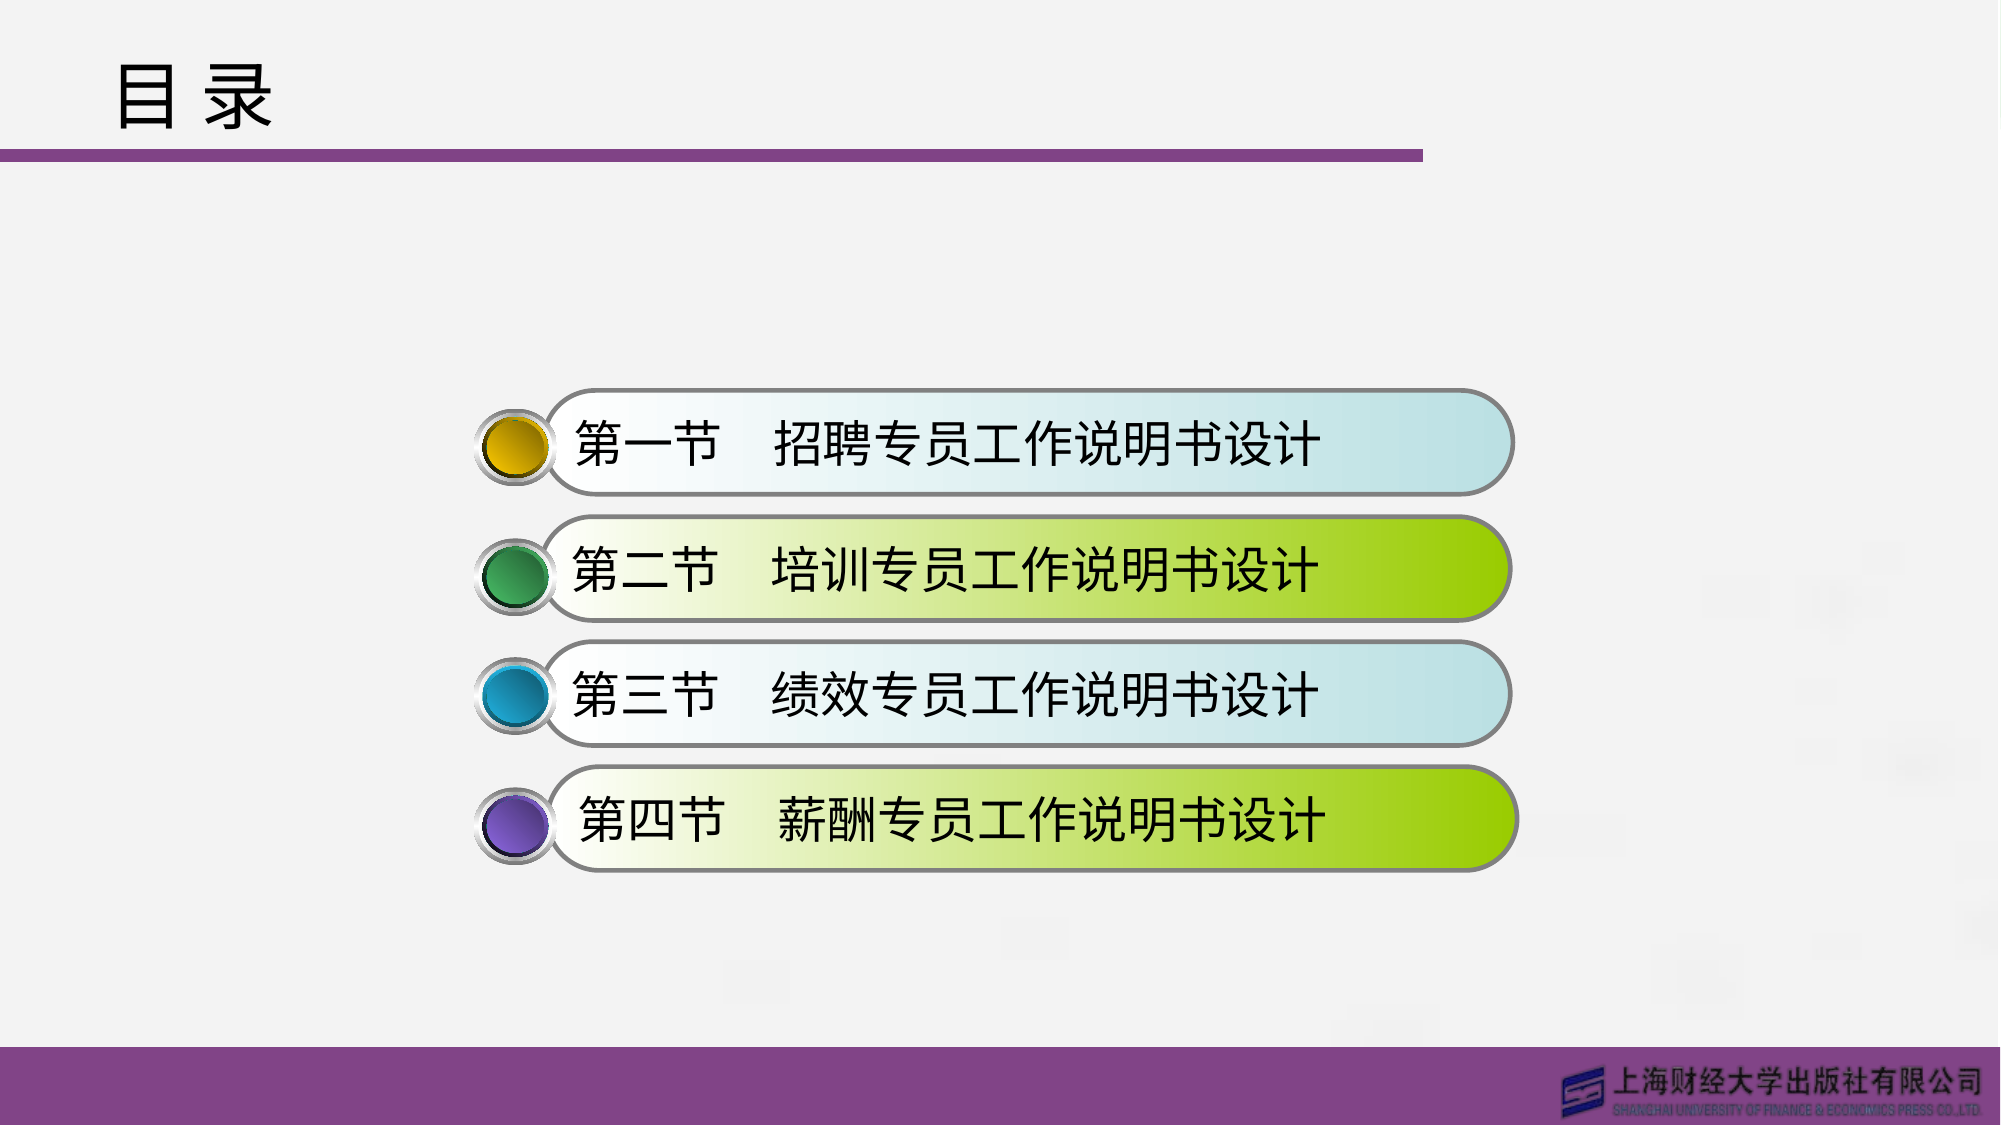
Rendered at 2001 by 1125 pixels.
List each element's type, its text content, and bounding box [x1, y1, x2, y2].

picture [0, 0, 2001, 1125]
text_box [473, 390, 1518, 871]
text_box [593, 146, 1427, 274]
title 目 录 [94, 42, 1451, 146]
